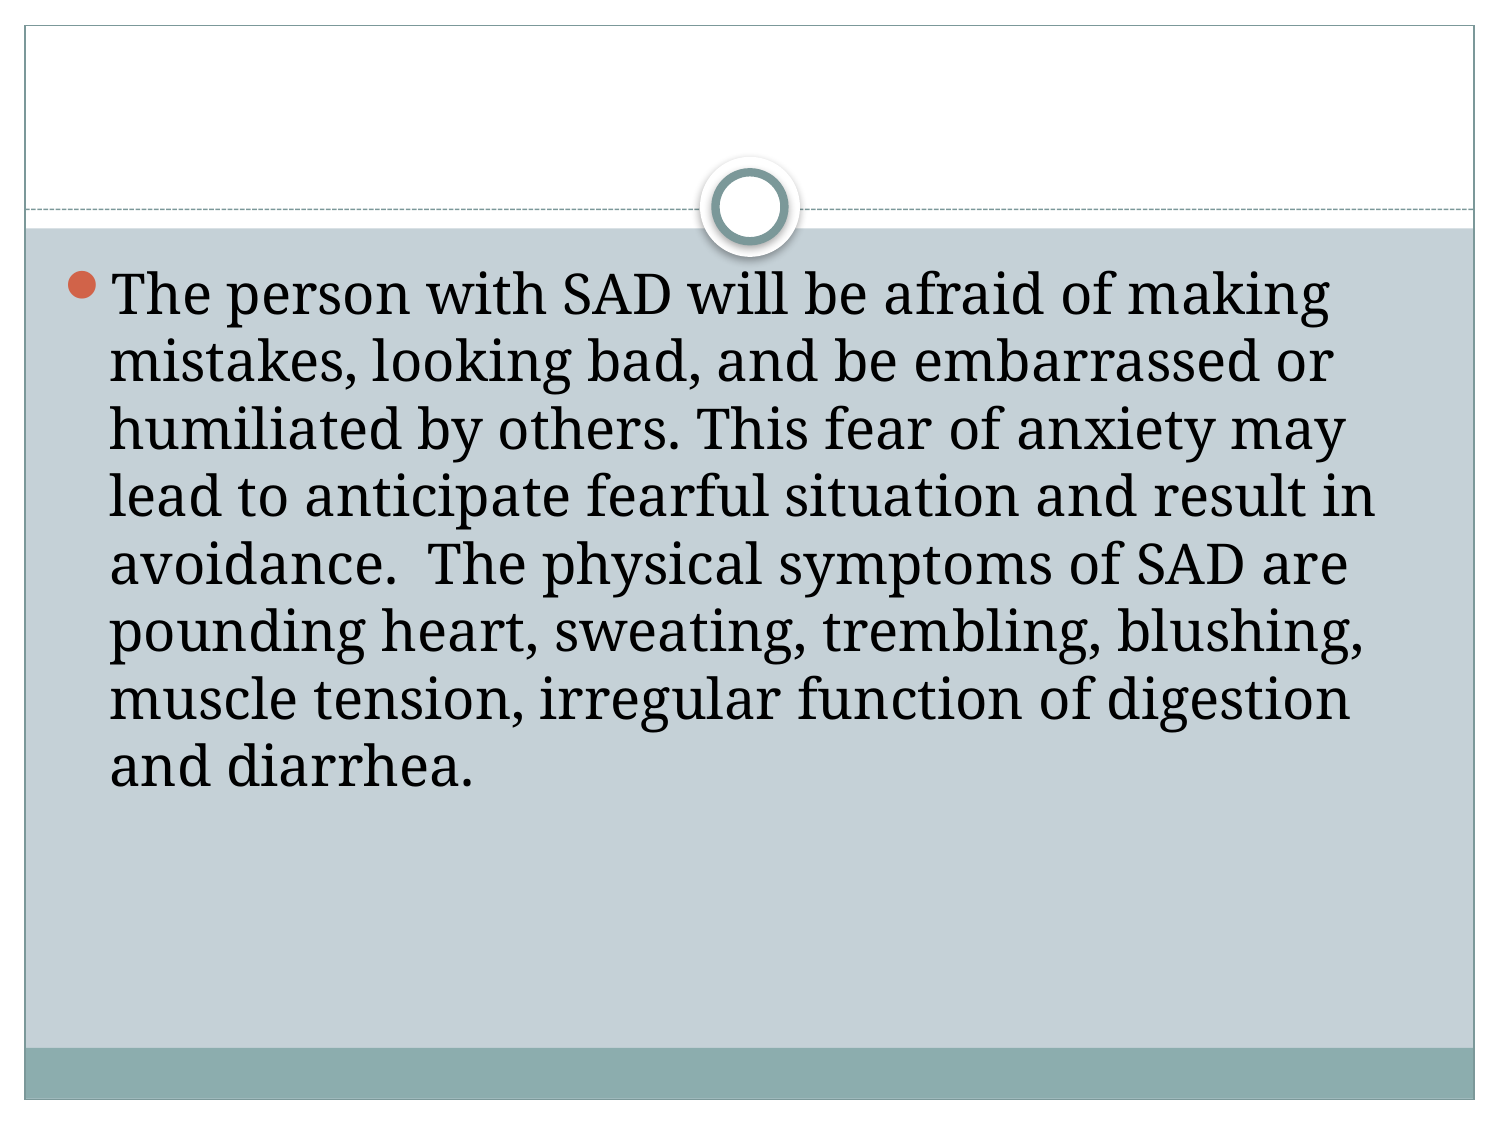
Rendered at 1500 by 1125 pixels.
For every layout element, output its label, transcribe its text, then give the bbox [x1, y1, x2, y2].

list The person with SAD will be afraid of making mistakes, looking bad, and be embarrassed or humiliated by others. This fear of anxiety may lead to anticipate fearful situation and result in avoidance. The physical symptoms of SAD are pounding heart, sweating, trembling, blushing, muscle tension, irregular function of digestion and diarrhea. [49, 250, 1445, 1001]
